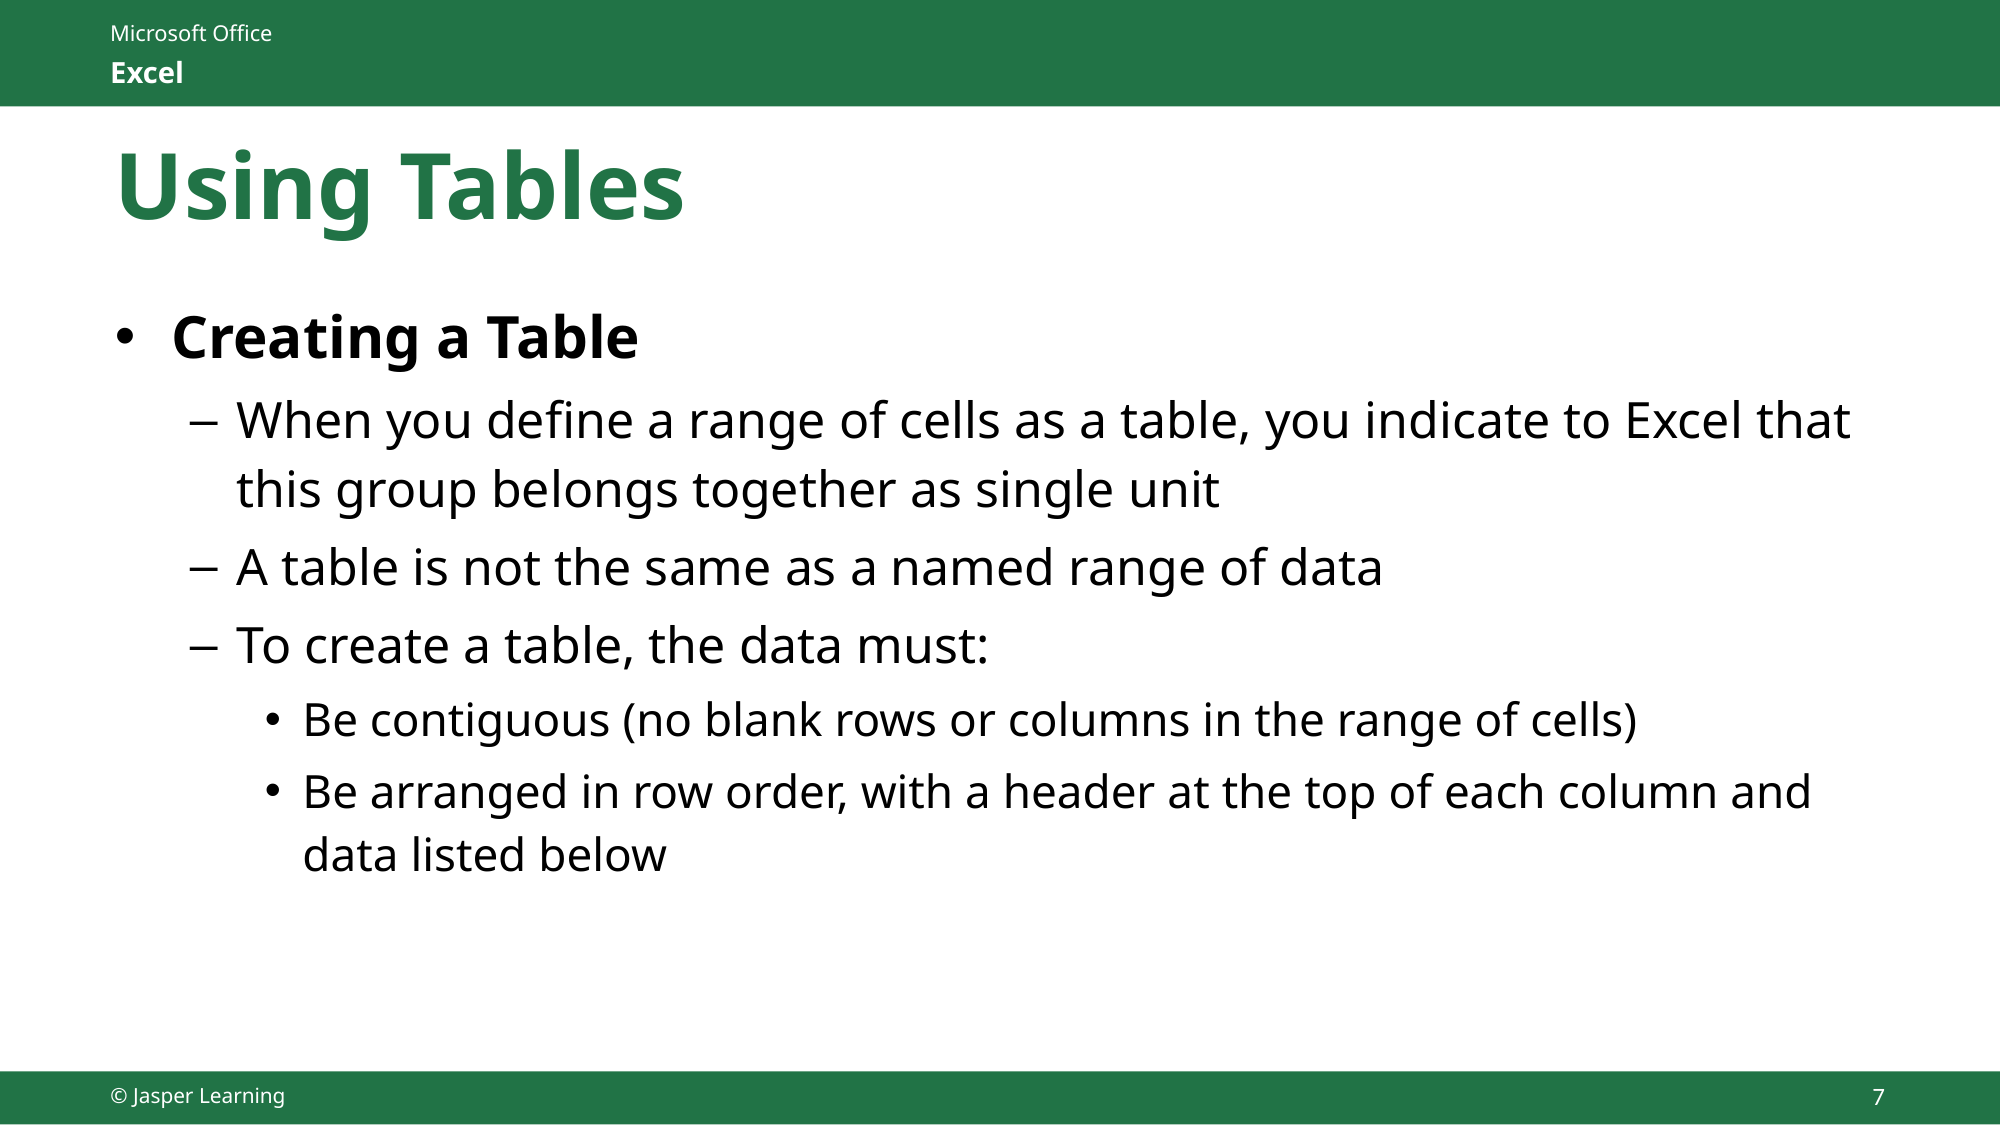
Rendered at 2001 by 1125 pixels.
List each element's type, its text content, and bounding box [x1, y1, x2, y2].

title Using Tables [99, 118, 1866, 248]
slide_number 7 [1433, 1065, 1900, 1125]
list Creating a Table When you define a range of cells as a table, you indicate to Excel that this group belongs together as single unit A table is not the same as a named range of data To create a table, the data must: Be contiguous (no blank rows or columns in the range of cells) Be arranged in row order, with a header at the top of each column and data listed below [99, 283, 1900, 1026]
footer © Jasper Learning [95, 1065, 729, 1125]
